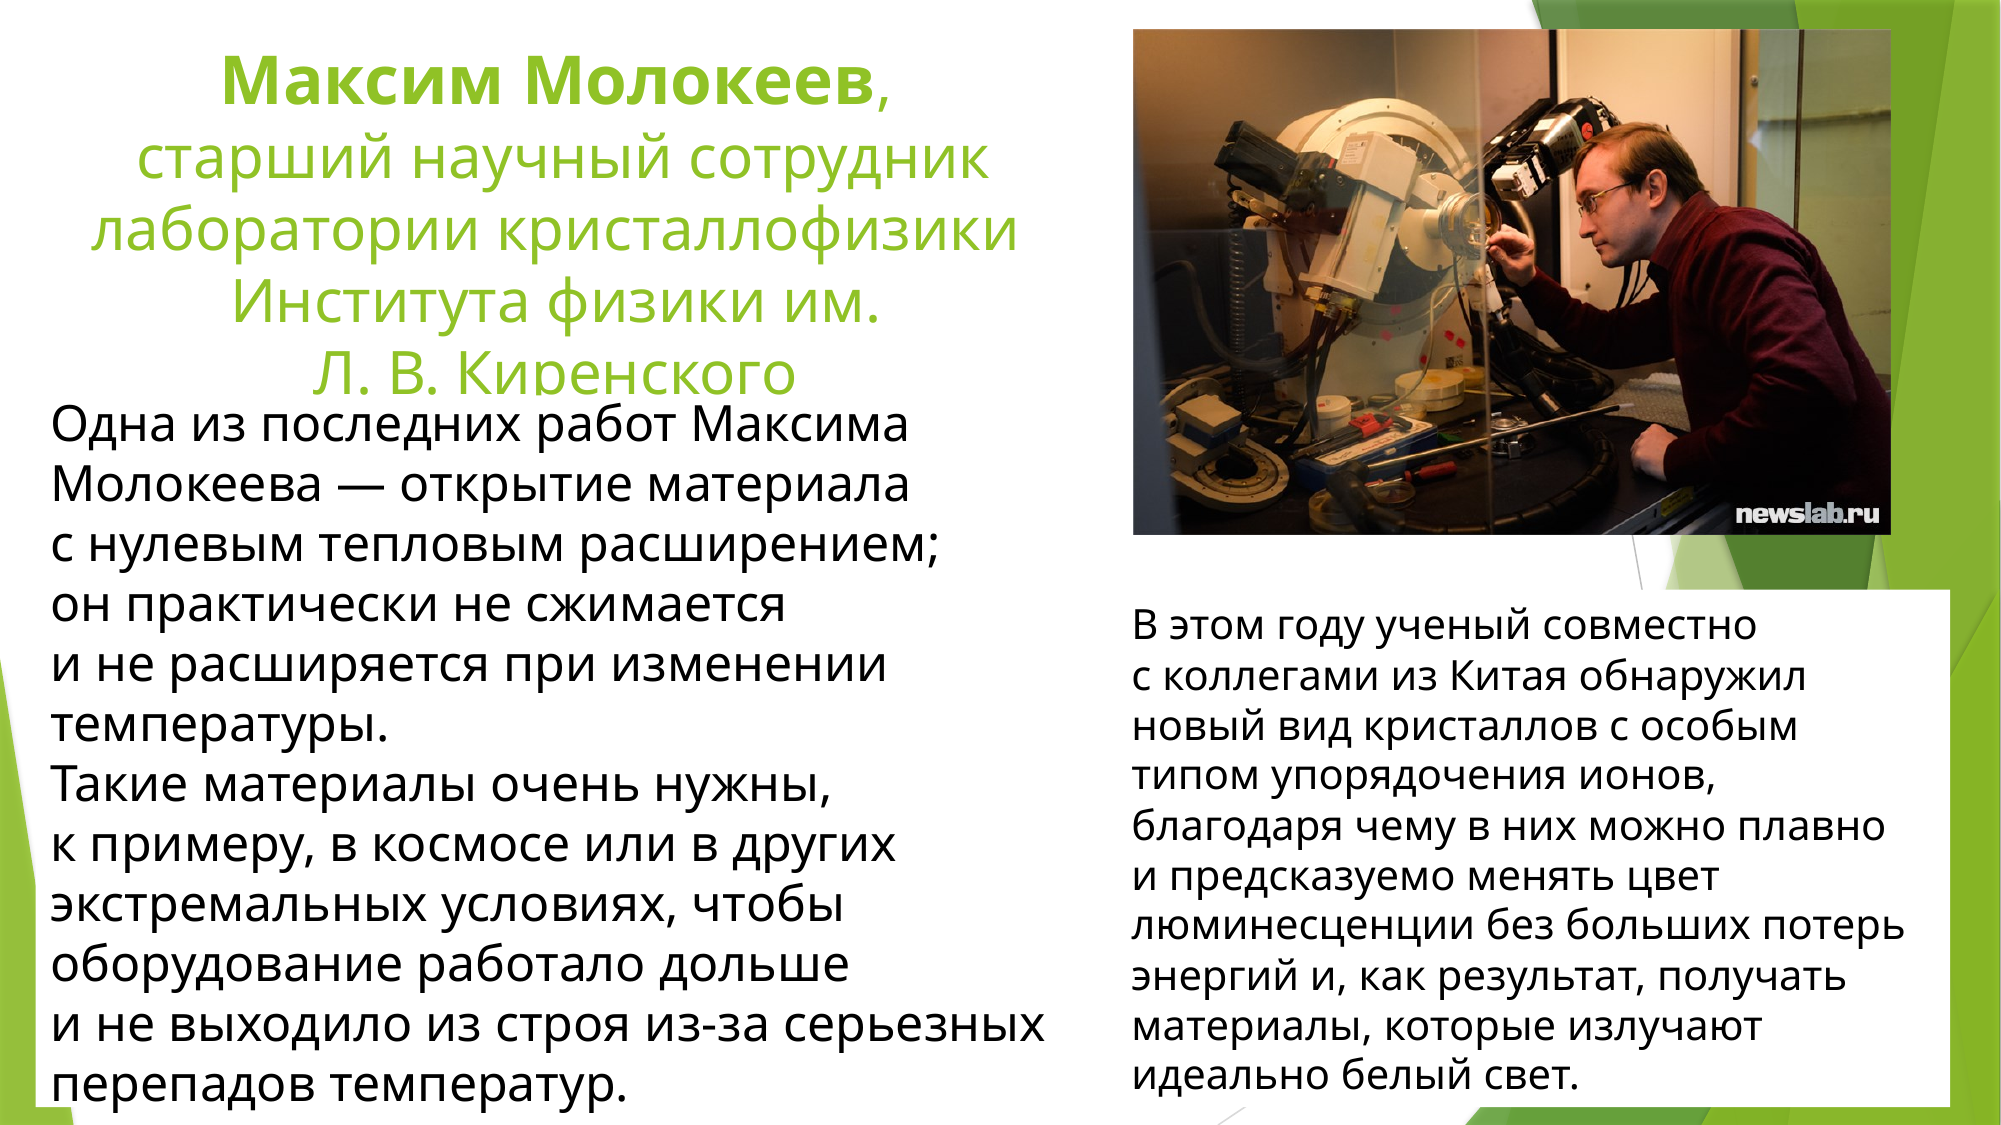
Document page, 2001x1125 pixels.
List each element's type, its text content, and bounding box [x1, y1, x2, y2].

text_box В этом году ученый совместно с коллегами из Китая обнаружил новый вид кристаллов с особым типом упорядочения ионов, благодаря чему в них можно плавно и предсказуемо менять цвет люминесценции без больших потерь энергий и, как результат, получать материалы, которые излучают идеально белый свет. [1115, 588, 1952, 1109]
title Максим Молокеев, старший научный сотрудник лаборатории кристаллофизики Института физики им. Л. В. Киренского [35, 29, 1077, 394]
text_box Одна из последних работ Максима Молокеева — открытие материала с нулевым тепловым расширением; он практически не сжимается и не расширяется при изменении температуры. Такие материалы очень нужны, к примеру, в космосе или в других экстремальных условиях, чтобы оборудование работало дольше и не выходило из строя из-за серьезных перепадов температур. [34, 394, 1118, 1109]
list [1132, 29, 1892, 536]
